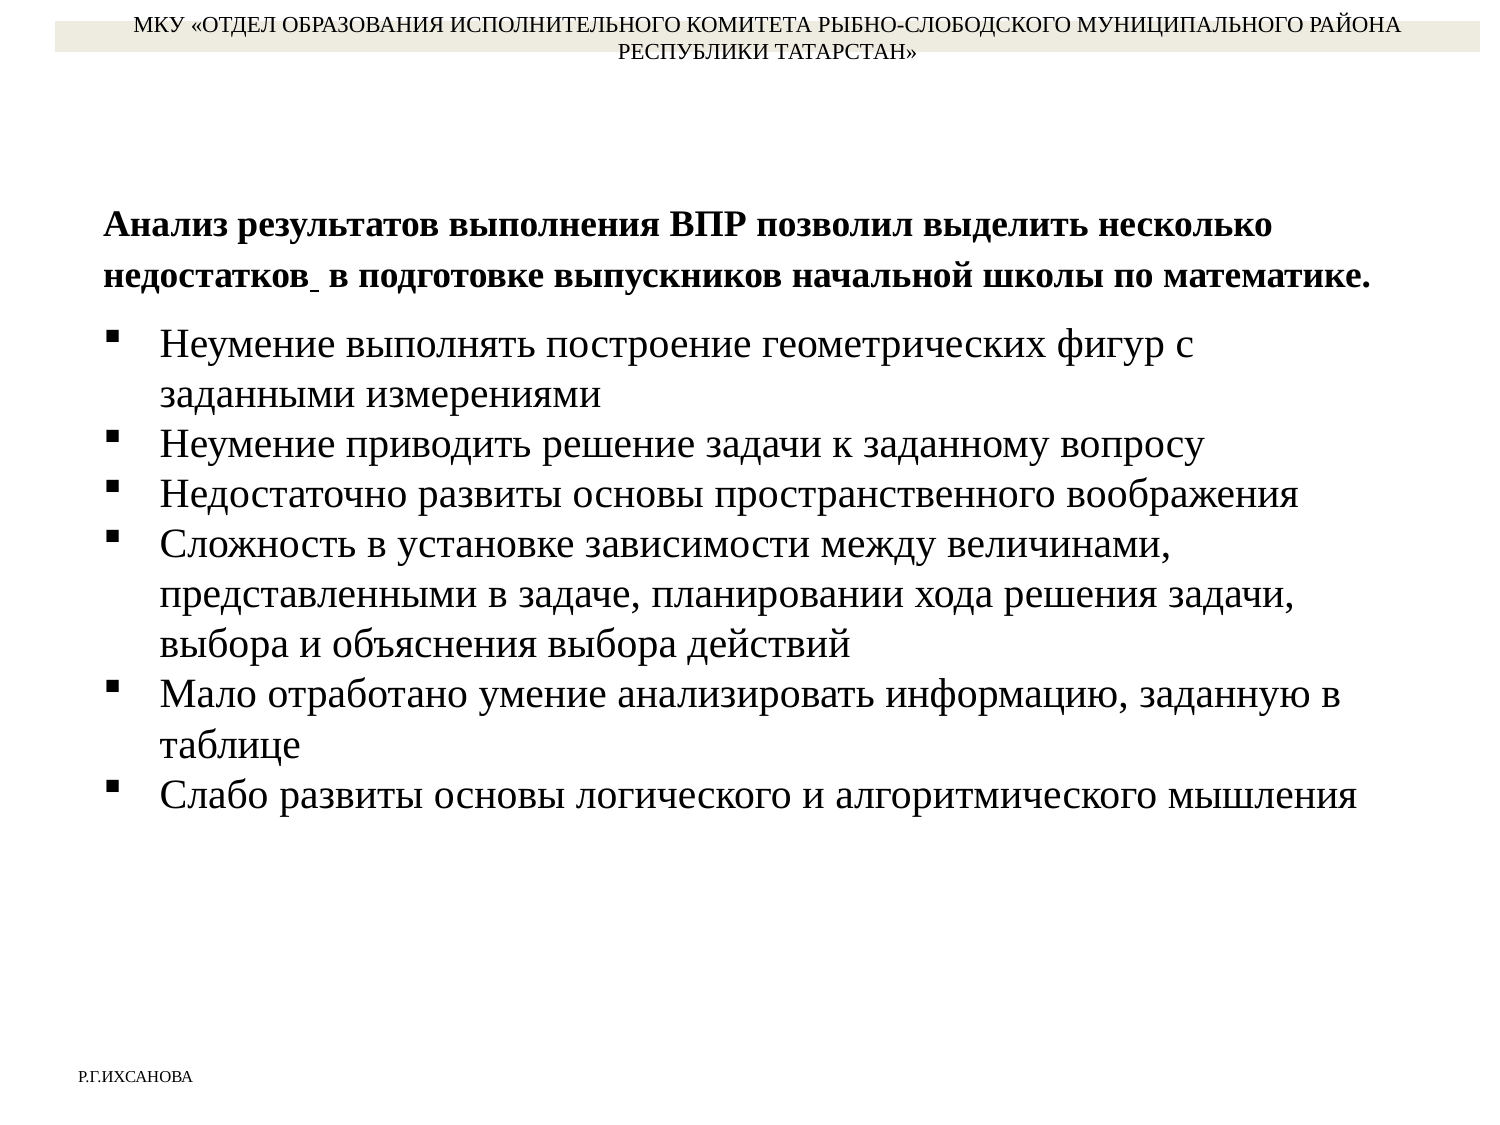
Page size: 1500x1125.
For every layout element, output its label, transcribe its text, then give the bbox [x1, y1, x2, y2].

text_box Р.Г.ИХСАНОВА [16, 1045, 256, 1108]
text_box МКУ «ОТДЕЛ ОБРАЗОВАНИЯ ИСПОЛНИТЕЛЬНОГО КОМИТЕТА РЫБНО-СЛОБОДСКОГО МУНИЦИПАЛЬНОГО РАЙОНА РЕСПУБЛИКИ ТАТАРСТАН» [51, 17, 1484, 57]
text_box Анализ результатов выполнения ВПР позволил выделить несколько недостатков в подготовке выпускников начальной школы по математике. Неумение выполнять построение геометрических фигур с заданными измерениями Неумение приводить решение задачи к заданному вопросу Недостаточно развиты основы пространственного воображения Сложность в установке зависимости между величинами, представленными в задаче, планировании хода решения задачи, выбора и объяснения выбора действий Мало отработано умение анализировать информацию, заданную в таблице Слабо развиты основы логического и алгоритмического мышления [88, 184, 1412, 824]
